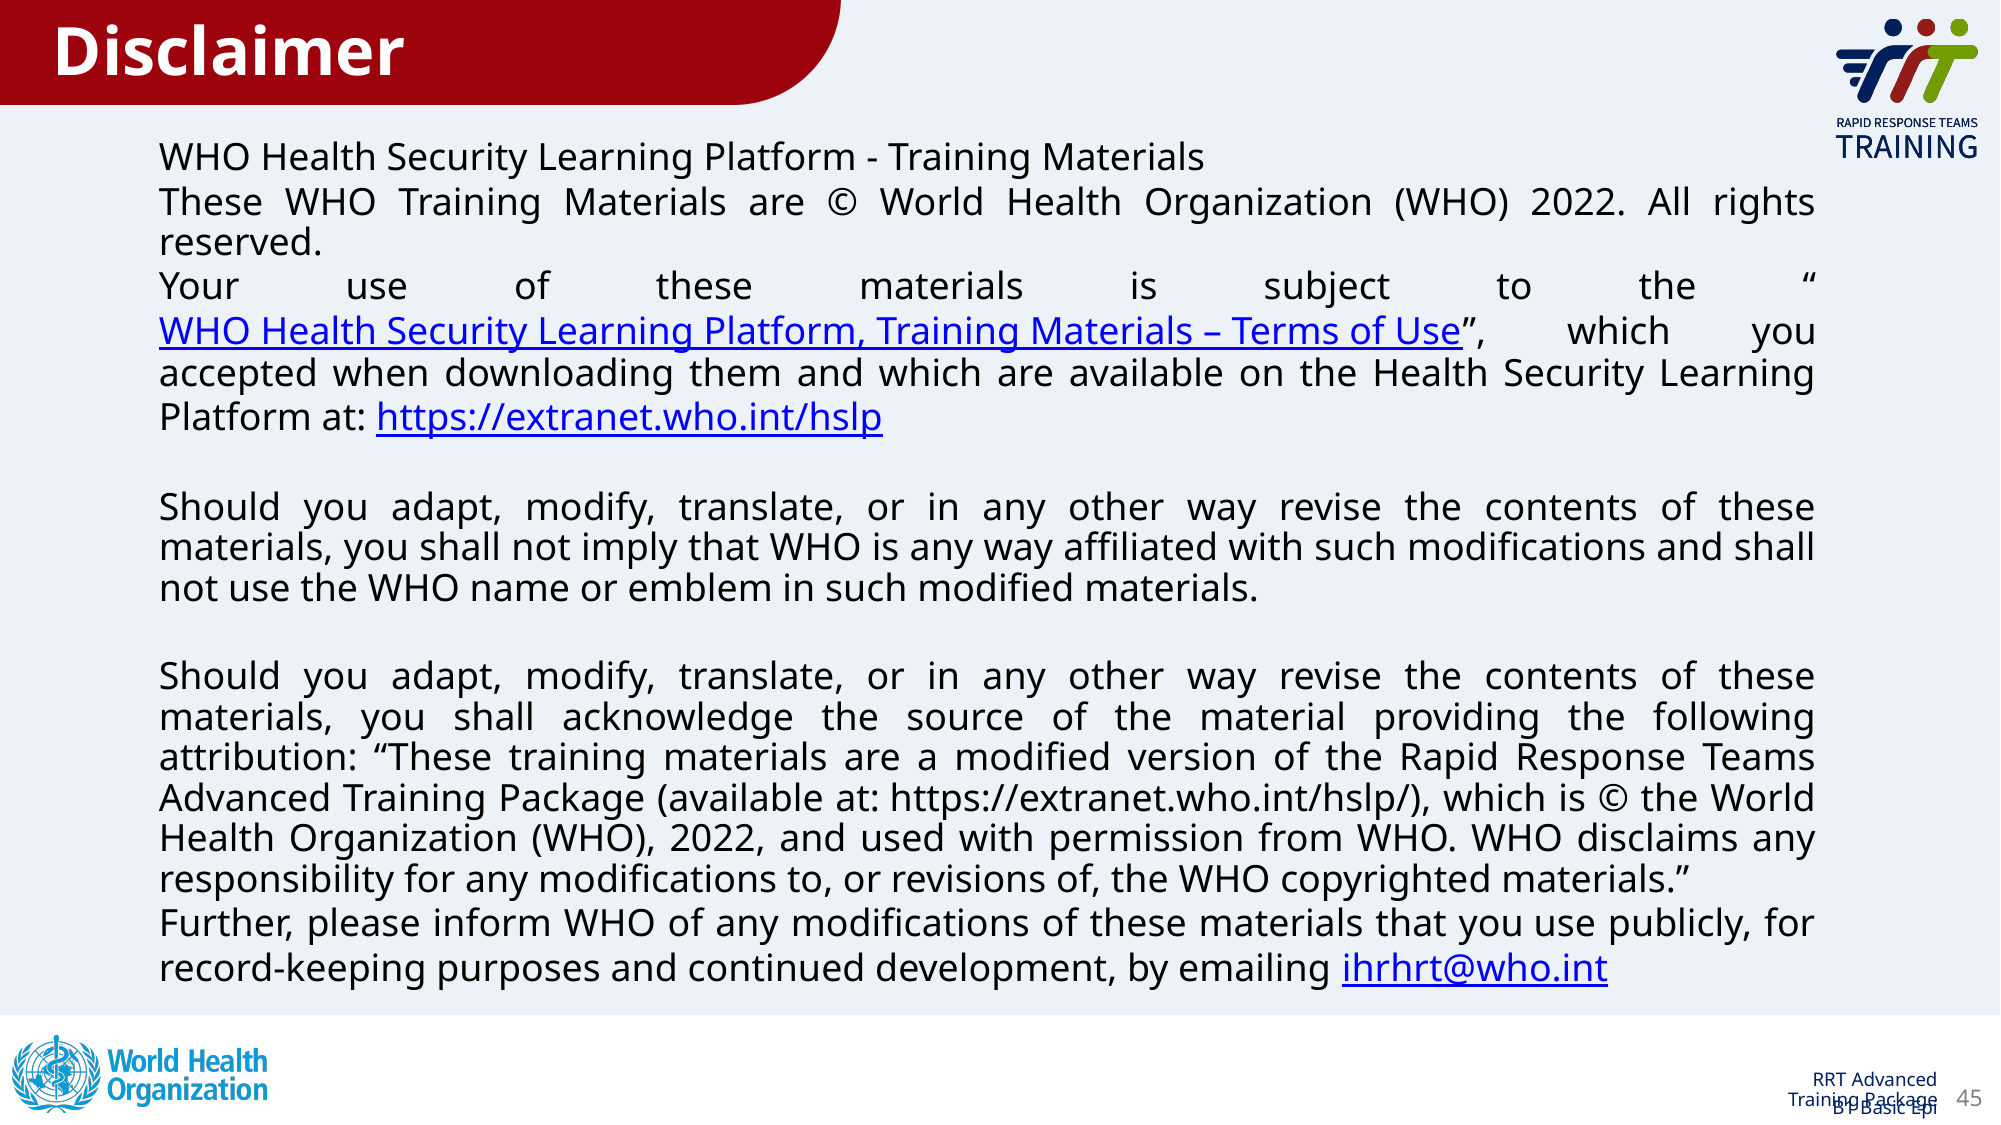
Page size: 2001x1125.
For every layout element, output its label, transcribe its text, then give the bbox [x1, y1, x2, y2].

picture [0, 0, 841, 105]
picture [1835, 19, 1978, 167]
picture [58, 1050, 64, 1058]
picture [12, 1035, 267, 1113]
picture [12, 1083, 48, 1113]
list WHO Health Security Learning Platform - Training Materials These WHO Training Materials are © World Health Organization (WHO) 2022. All rights reserved. Your use of these materials is subject to the “WHO Health Security Learning Platform, Training Materials – Terms of Use”, which you accepted when downloading them and which are available on the Health Security Learning Platform at: https://extranet.who.int/hslp Should you adapt, modify, translate, or in any other way revise the contents of these materials, you shall not imply that WHO is any way affiliated with such modifications and shall not use the WHO name or emblem in such modified materials. Should you adapt, modify, translate, or in any other way revise the contents of these materials, you shall acknowledge the source of the material providing the following attribution: “These training materials are a modified version of the Rapid Response Teams Advanced Training Package (available at: https://extranet.who.int/hslp/), which is © the World Health Organization (WHO), 2022, and used with permission from WHO. WHO disclaims any responsibility for any modifications to, or revisions of, the WHO copyrighted materials.” Further, please inform WHO of any modifications of these materials that you use publicly, for record-keeping purposes and continued development, by emailing ihrhrt@who.int [158, 137, 1818, 993]
